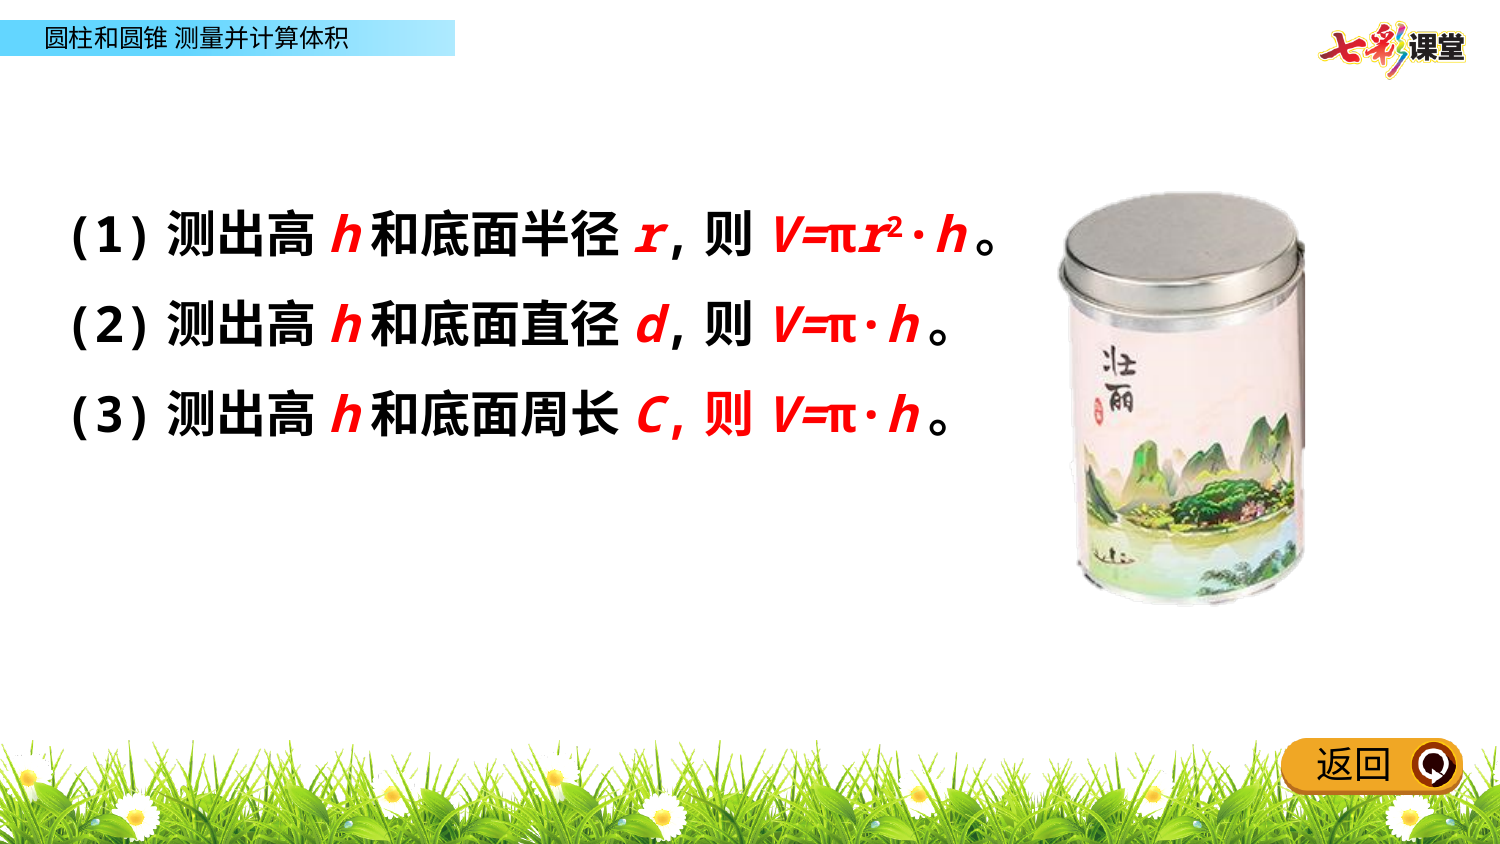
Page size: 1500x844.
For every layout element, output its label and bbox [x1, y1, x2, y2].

picture [0, 740, 1500, 844]
text_box [1281, 733, 1464, 795]
picture [1045, 173, 1306, 634]
picture [1316, 20, 1468, 80]
